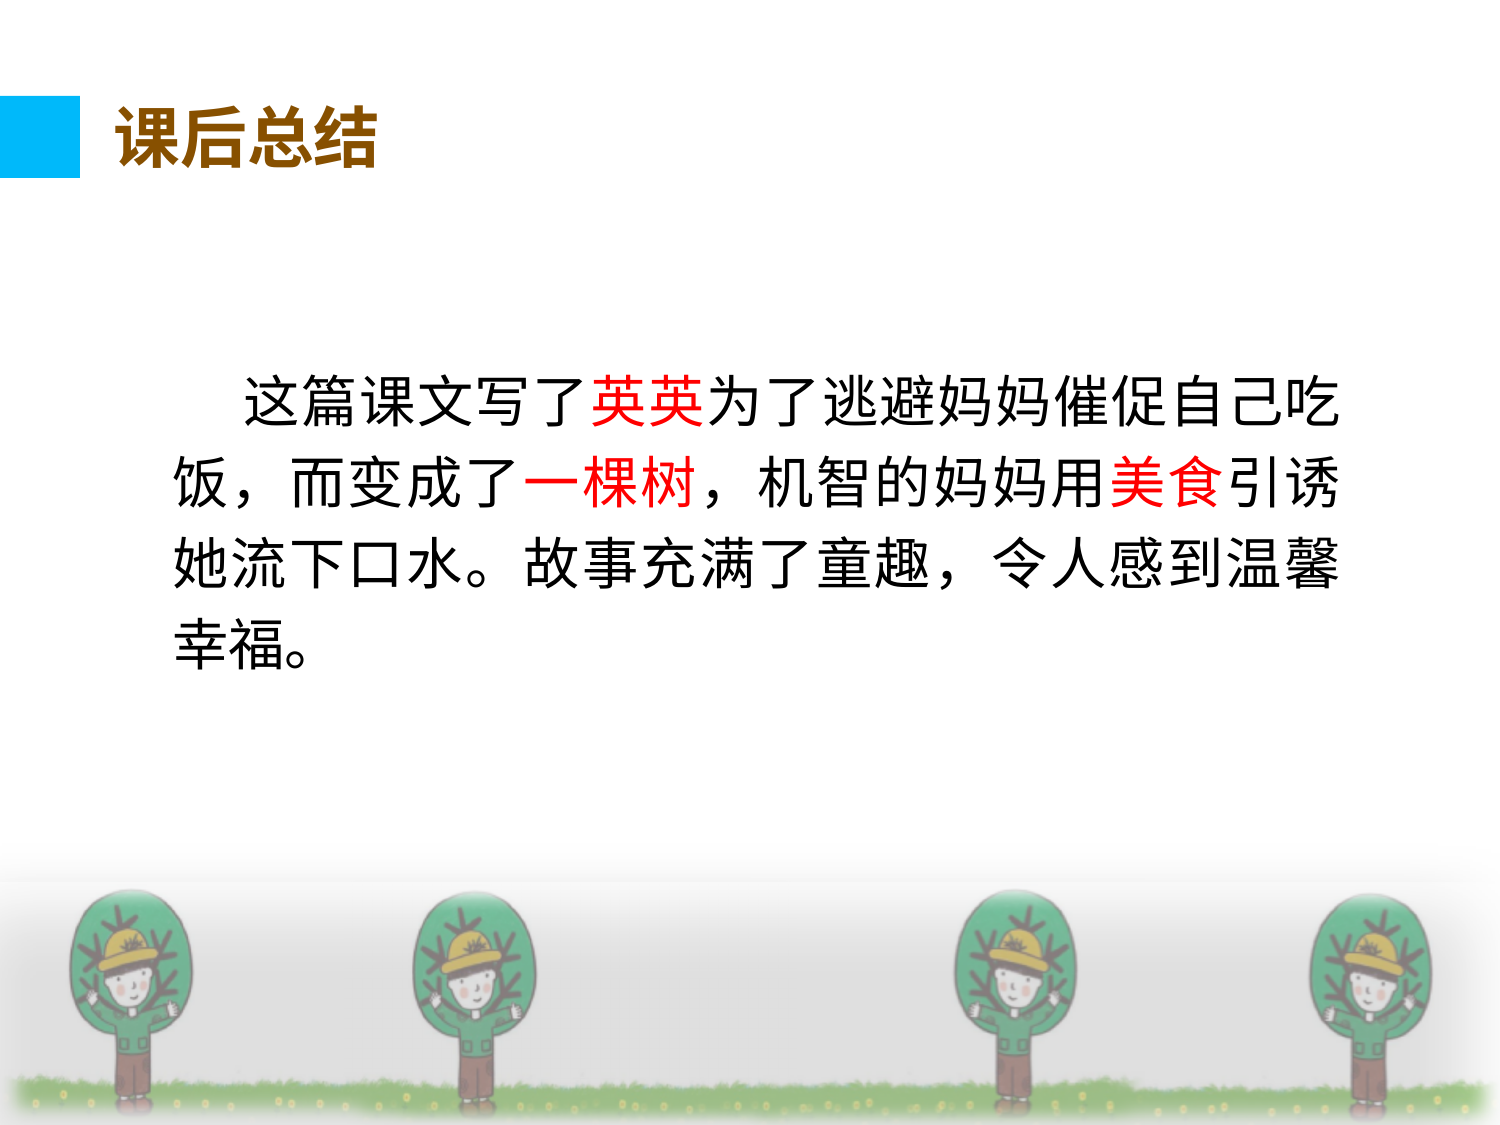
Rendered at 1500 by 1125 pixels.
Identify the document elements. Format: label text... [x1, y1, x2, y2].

text_box 课后总结 [102, 89, 437, 182]
text_box [0, 94, 82, 180]
text_box 这篇课文写了英英为了逃避妈妈催促自己吃饭，而变成了一棵树，机智的妈妈用美食引诱她流下口水。故事充满了童趣，令人感到温馨幸福。 [160, 347, 1353, 683]
